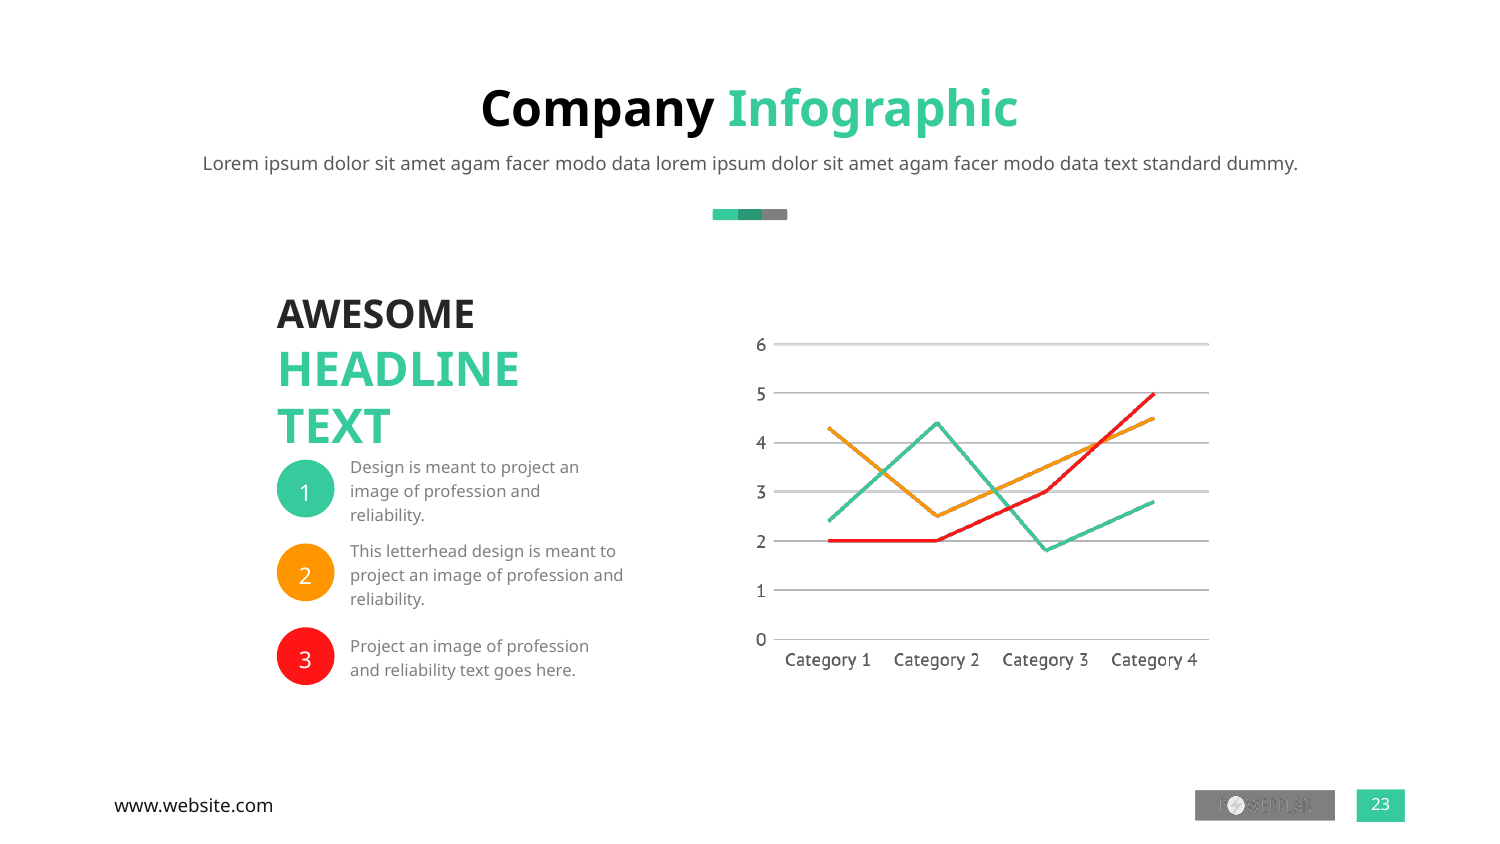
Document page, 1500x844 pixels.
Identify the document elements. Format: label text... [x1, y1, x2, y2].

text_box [276, 543, 335, 602]
list Lorem ipsum dolor sit amet agam facer modo data lorem ipsum dolor sit amet agam facer modo data text standard dummy. [103, 148, 1397, 181]
slide_number www.website.com [103, 782, 293, 827]
text_box Design is meant to project an image of profession and reliability. [350, 465, 611, 512]
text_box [1195, 790, 1336, 821]
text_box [276, 627, 335, 686]
text_box Project an image of profession and reliability text goes here. [350, 633, 611, 680]
text_box AWESOME HEADLINE TEXT [276, 316, 613, 418]
picture [740, 328, 1224, 686]
title Company Infographic [103, 72, 1397, 148]
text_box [276, 459, 335, 518]
slide_number ‹#› [1356, 789, 1405, 822]
text_box This letterhead design is meant to project an image of profession and reliability. [350, 549, 654, 596]
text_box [712, 208, 788, 221]
